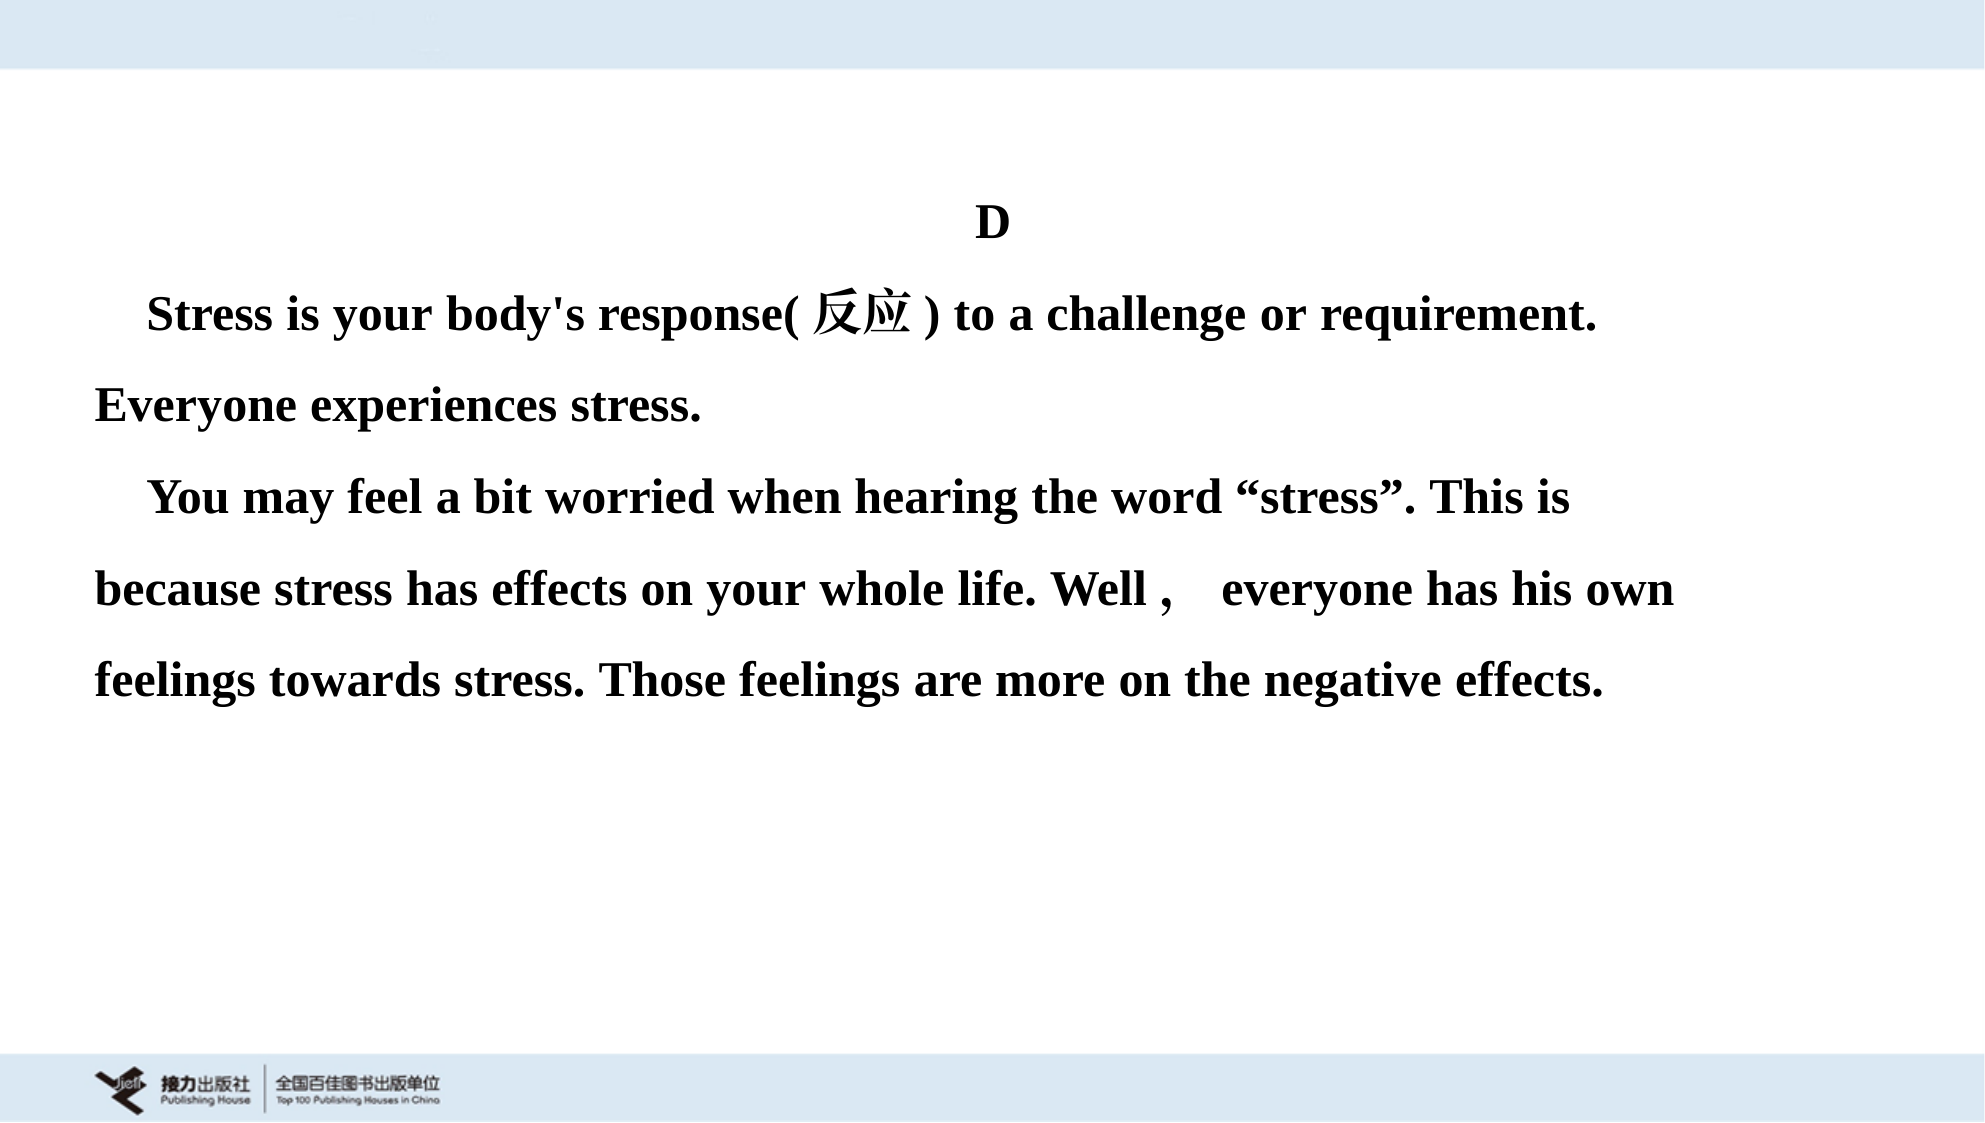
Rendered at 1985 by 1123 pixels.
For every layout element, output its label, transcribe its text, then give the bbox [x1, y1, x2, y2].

text_box D Stress is your body's response(反应) to a challenge or requirement. Everyone experiences stress. You may feel a bit worried when hearing the word “stress”. This is because stress has effects on your whole life. Well，everyone has his own feelings towards stress. Those feelings are more on the negative effects. [94, 156, 1892, 707]
picture [0, 0, 1985, 1122]
